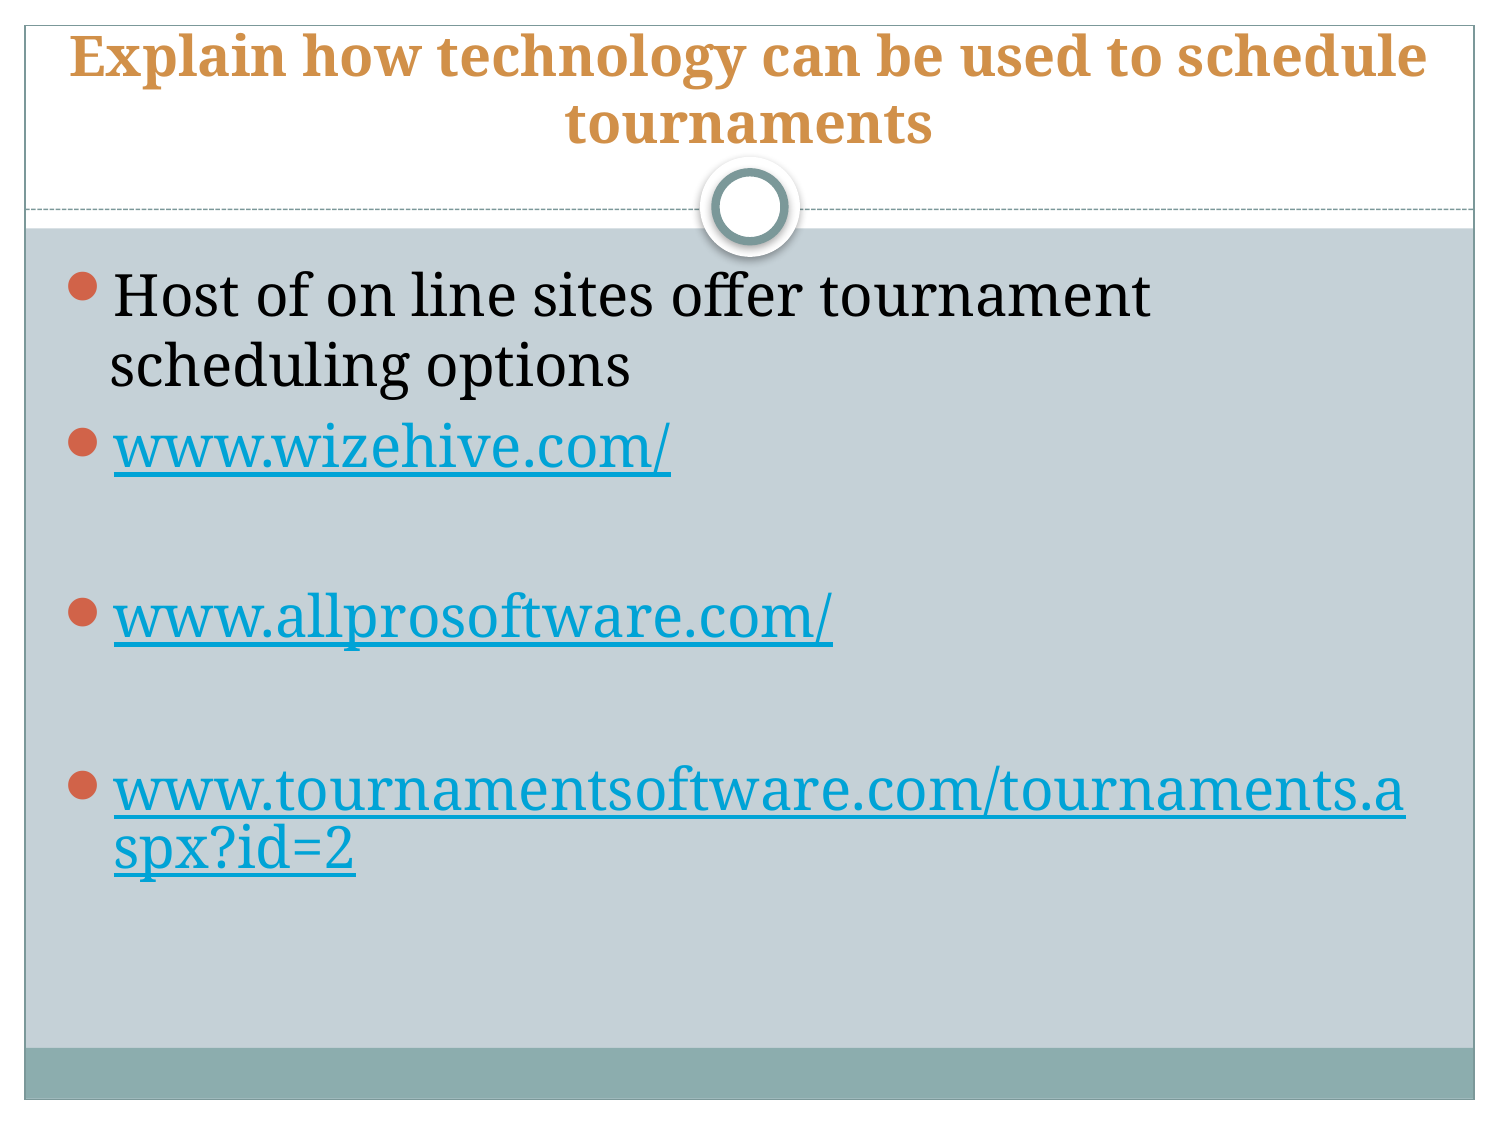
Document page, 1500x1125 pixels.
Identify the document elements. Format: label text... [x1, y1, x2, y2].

list Host of on line sites offer tournament scheduling options www.wizehive.com/ www.allprosoftware.com/ www.tournamentsoftware.com/tournaments.aspx?id=2 [49, 250, 1445, 1001]
title Explain how technology can be used to schedule tournaments [49, 12, 1450, 162]
